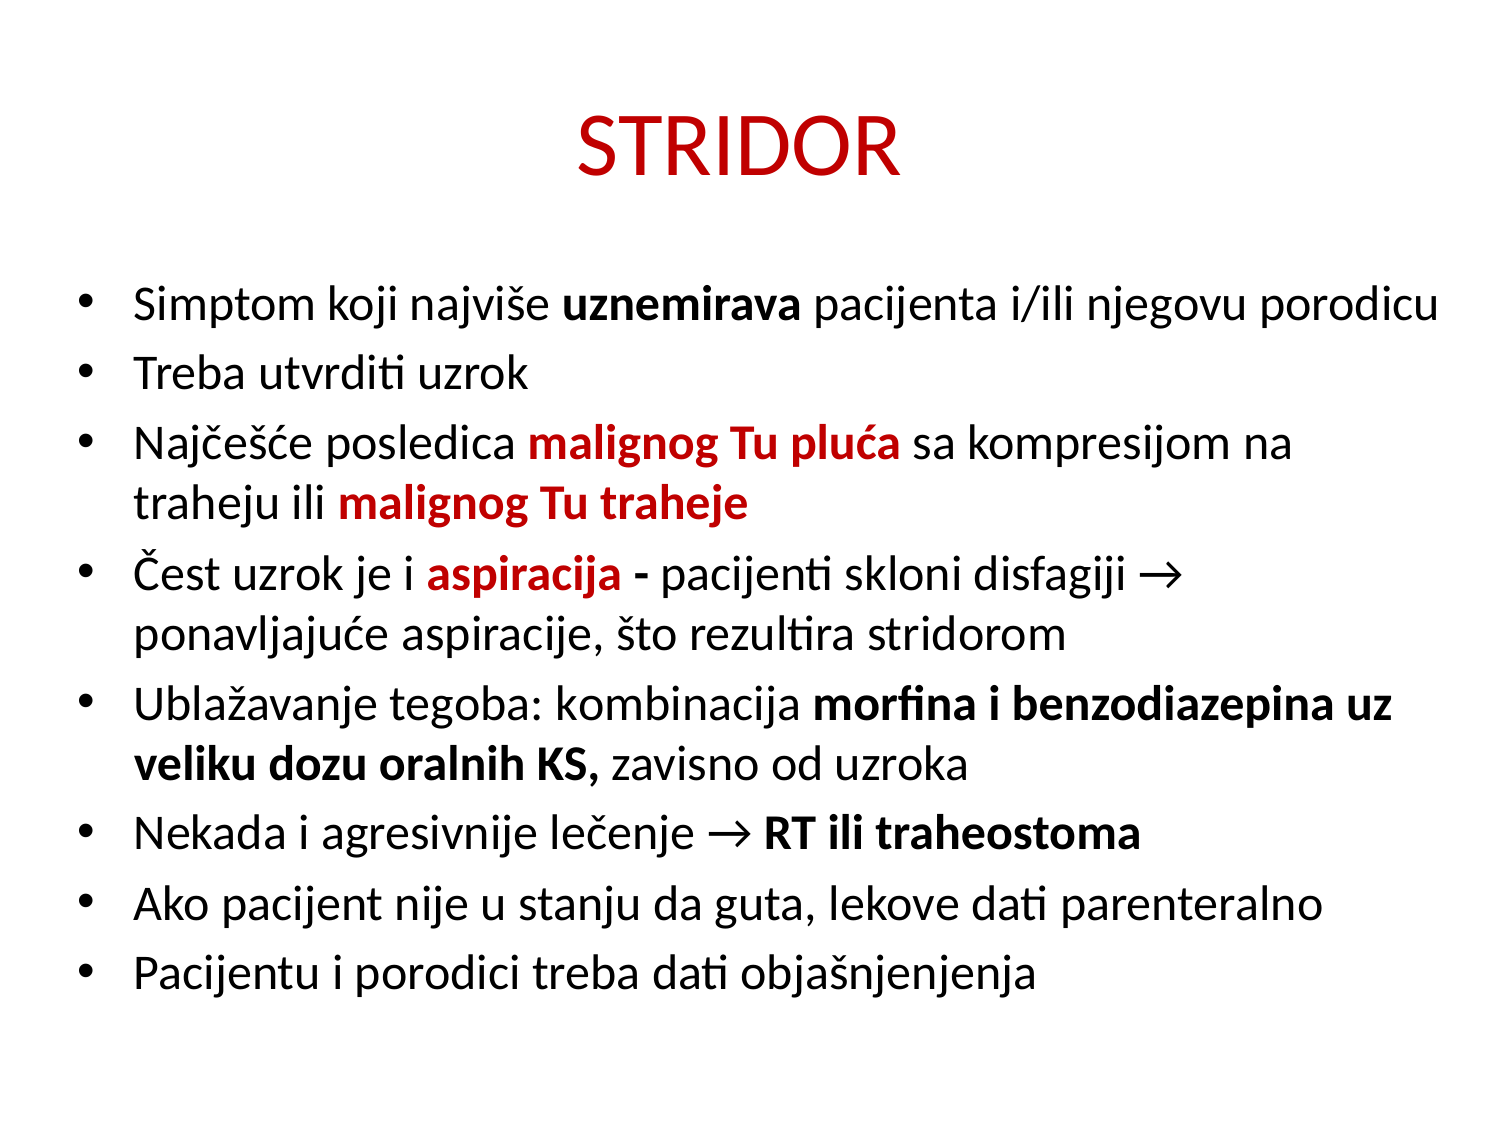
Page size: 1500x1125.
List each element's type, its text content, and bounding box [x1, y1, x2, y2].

list Simptom koji najviše uznemirava pacijenta i/ili njegovu porodicu Treba utvrditi uzrok Najčešće posledica malignog Tu pluća sa kompresijom na traheju ili malignog Tu traheje Čest uzrok je i aspiracija - pacijenti skloni disfagiji → ponavljajuće aspiracije, što rezultira stridorom Ublažavanje tegoba: kombinacija morfina i benzodiazepina uz veliku dozu oralnih KS, zavisno od uzroka Nekada i agresivnije lečenje → RT ili traheostoma Ako pacijent nije u stanju da guta, lekove dati parenteralno Pacijentu i porodici treba dati objašnjenjenja [62, 262, 1463, 1005]
title STRIDOR [75, 45, 1425, 233]
